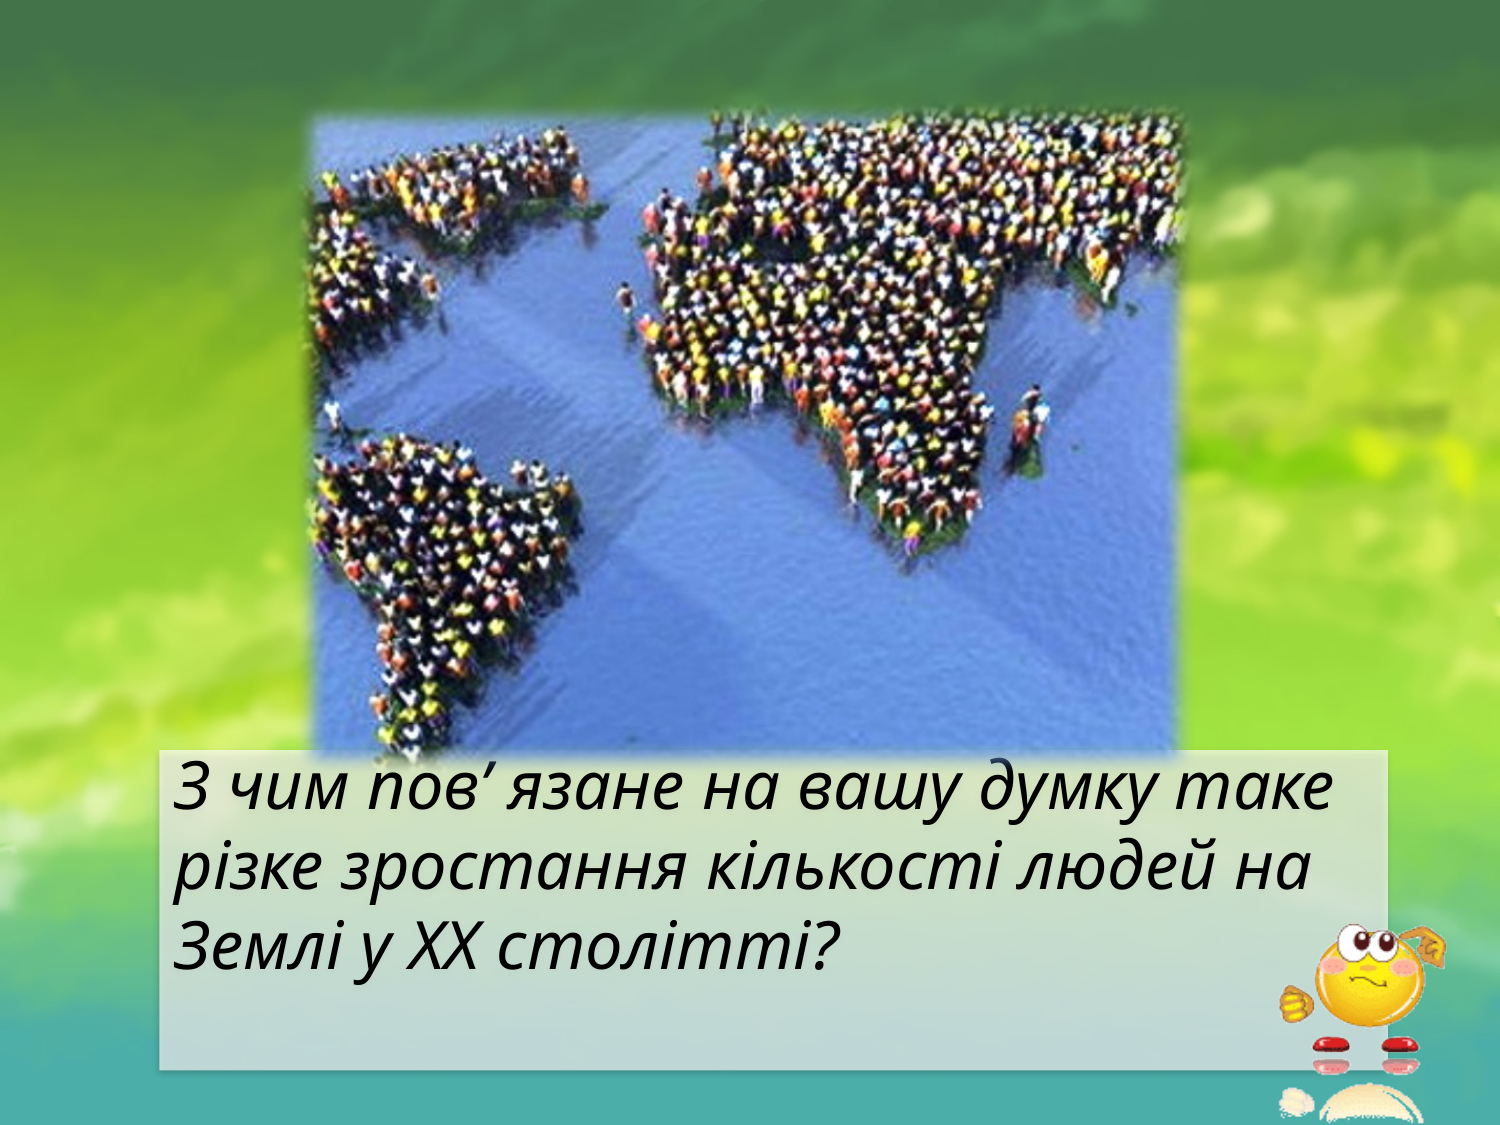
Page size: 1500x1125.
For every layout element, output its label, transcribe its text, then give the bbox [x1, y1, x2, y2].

title З чим пов’ язане на вашу думку таке різке зростання кількості людей на Землі у ХХ столітті? [157, 748, 1390, 1073]
picture [0, 0, 1500, 1125]
